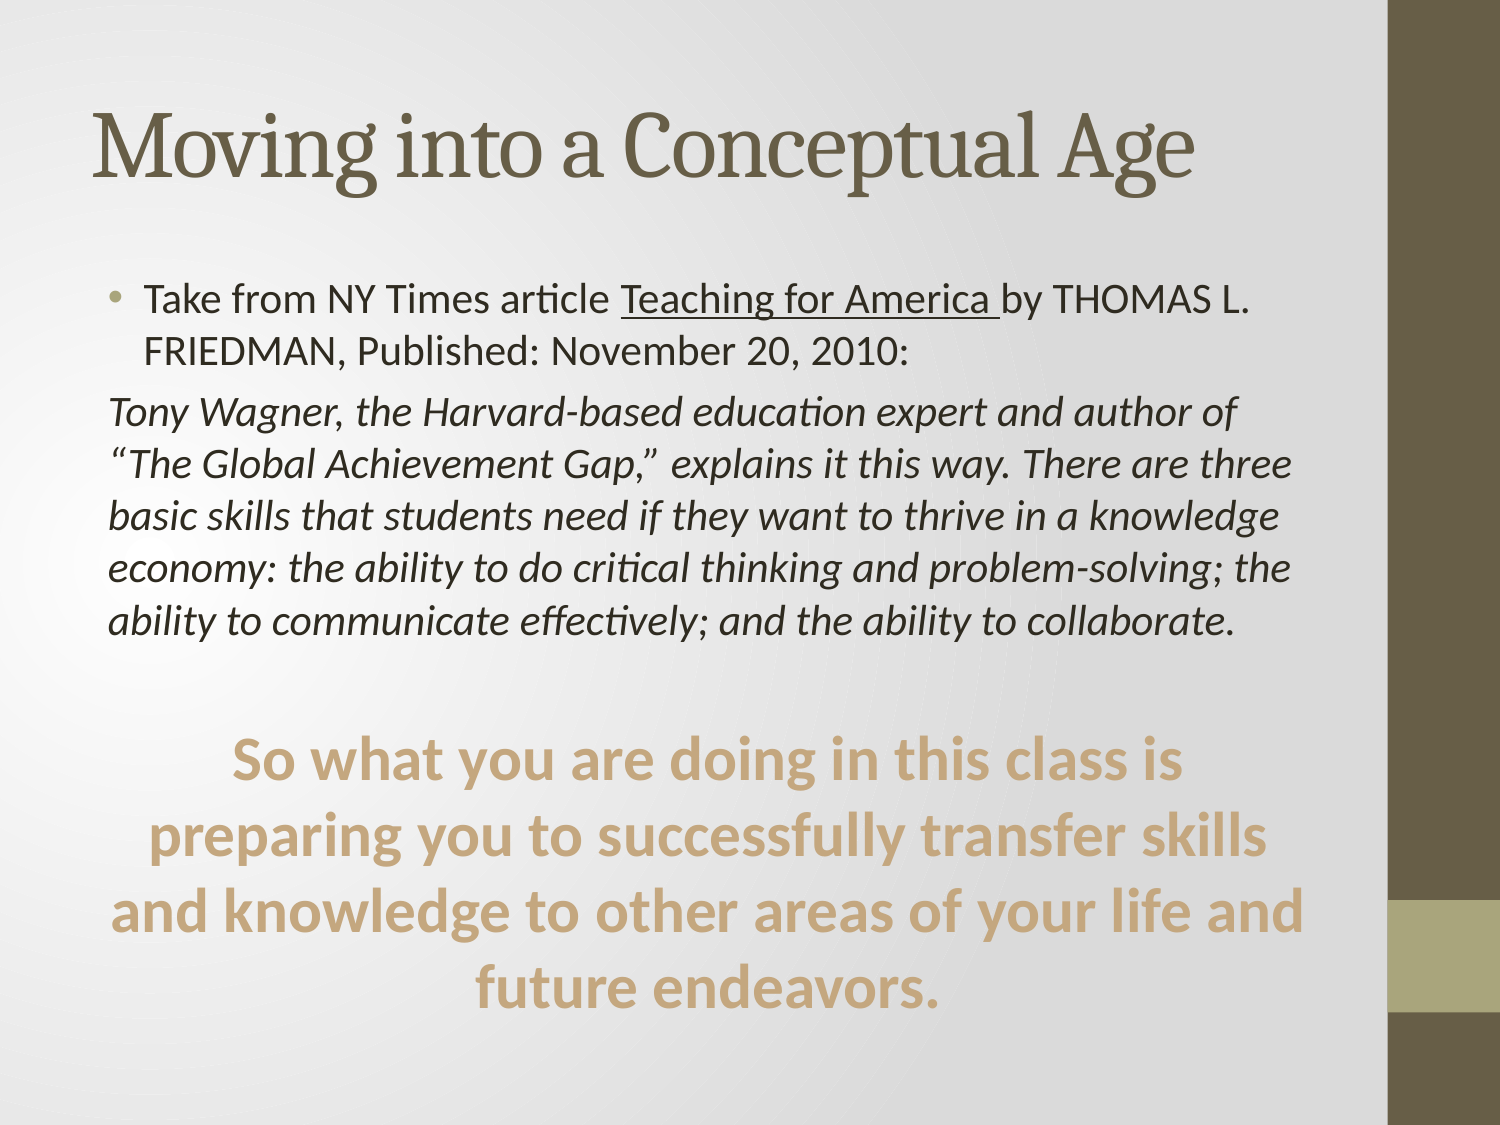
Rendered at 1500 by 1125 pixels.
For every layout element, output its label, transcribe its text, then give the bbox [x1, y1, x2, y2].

list Take from NY Times article Teaching for America by THOMAS L. FRIEDMAN, Published: November 20, 2010: Tony Wagner, the Harvard-based education expert and author of “The Global Achievement Gap,” explains it this way. There are three basic skills that students need if they want to thrive in a knowledge economy: the ability to do critical thinking and problem-solving; the ability to communicate effectively; and the ability to collaborate. So what you are doing in this class is preparing you to successfully transfer skills and knowledge to other areas of your life and future endeavors. [74, 262, 1326, 1076]
title Moving into a Conceptual Age [75, 45, 1325, 233]
